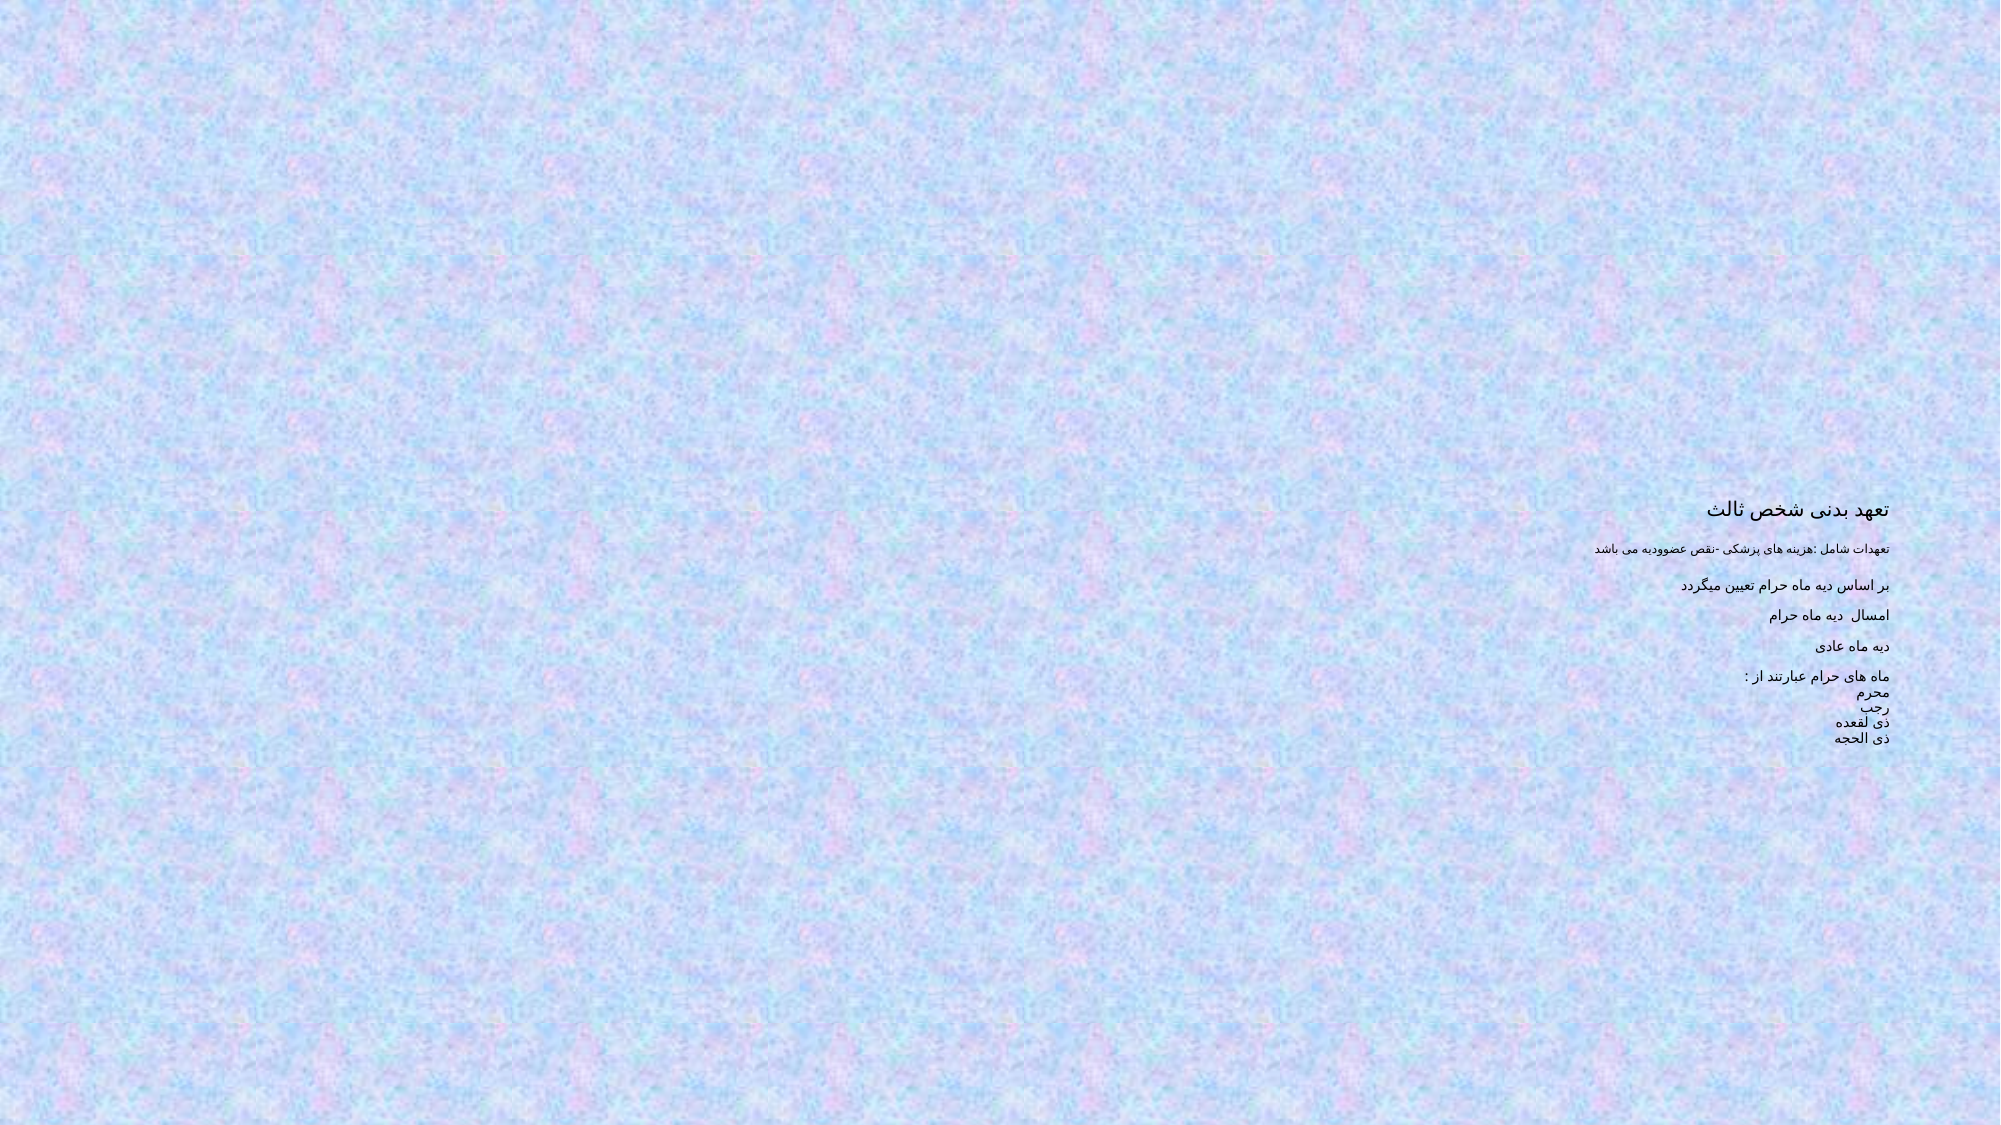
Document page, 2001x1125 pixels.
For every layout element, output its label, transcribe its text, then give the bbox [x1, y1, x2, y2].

picture [0, 0, 2001, 1125]
title تعهد بدنی شخص ثالث تعهدات شامل :هزینه های پزشکی -نقص عضوودیه می باشد بر اساس دیه ماه حرام تعیین میگردد امسال دیه ماه حرام دیه ماه عادی ماه های حرام عبارتند از : محرم رجب ذی لقعده ذی الحجه [137, 491, 1905, 772]
